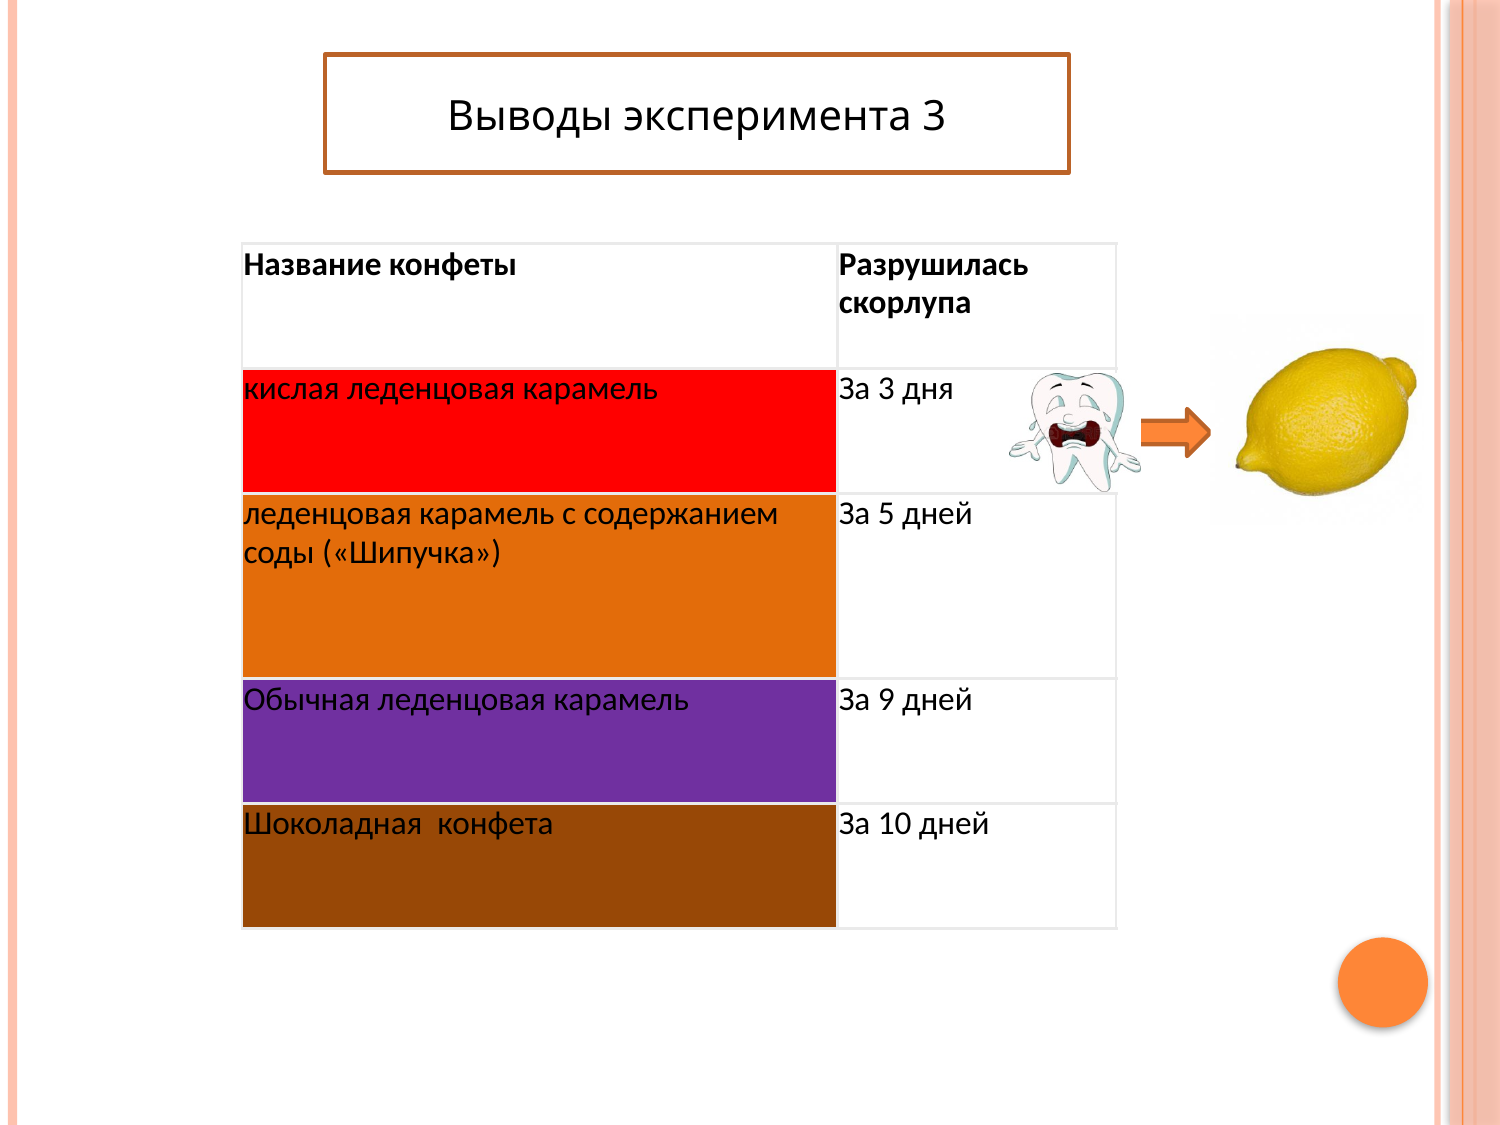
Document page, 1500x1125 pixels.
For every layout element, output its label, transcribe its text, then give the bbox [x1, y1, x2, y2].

table_cell За 10 дней [839, 805, 1115, 927]
table_header Название конфеты [243, 245, 836, 367]
table_header Разрушилась скорлупа [839, 245, 1115, 367]
table_cell Обычная леденцовая карамель [243, 680, 836, 802]
table_cell За 3 дня [839, 370, 1011, 492]
text_box [1147, 406, 1204, 459]
text_box Выводы эксперимента 3 [323, 52, 1071, 175]
table_cell За 9 дней [839, 680, 1115, 802]
table_cell леденцовая карамель с содержанием соды («Шипучка») [243, 495, 836, 677]
picture [1009, 372, 1142, 493]
table_cell Шоколадная конфета [243, 805, 836, 927]
table_cell кислая леденцовая карамель [243, 370, 836, 492]
table_cell За 5 дней [839, 495, 1115, 677]
picture [1210, 313, 1424, 526]
